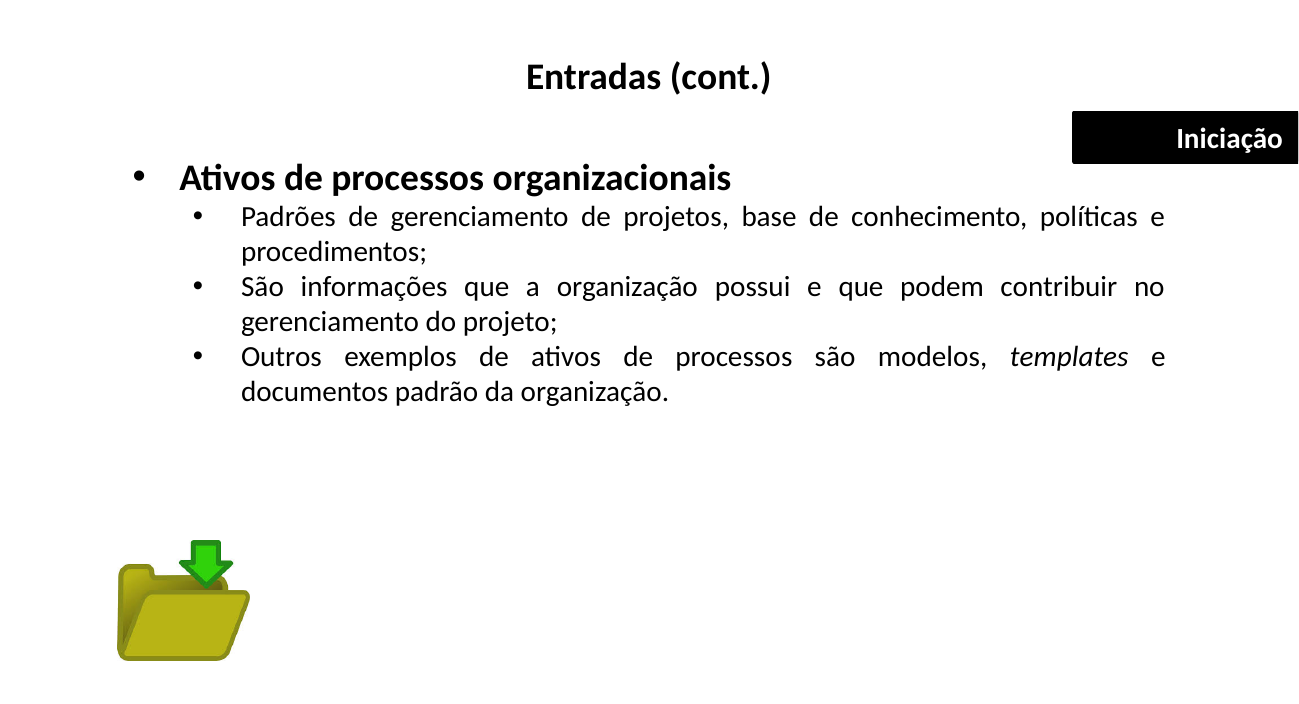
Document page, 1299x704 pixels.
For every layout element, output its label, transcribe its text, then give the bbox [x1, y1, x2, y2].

text_box Entradas (cont.) [0, 44, 1299, 106]
text_box Iniciação [1074, 112, 1299, 162]
text_box Ativos de processos organizacionais Padrões de gerenciamento de projetos, base de conhecimento, políticas e procedimentos; São informações que a organização possui e que podem contribuir no gerenciamento do projeto; Outros exemplos de ativos de processos são modelos, templates e documentos padrão da organização. [117, 145, 1181, 418]
picture [117, 540, 250, 661]
